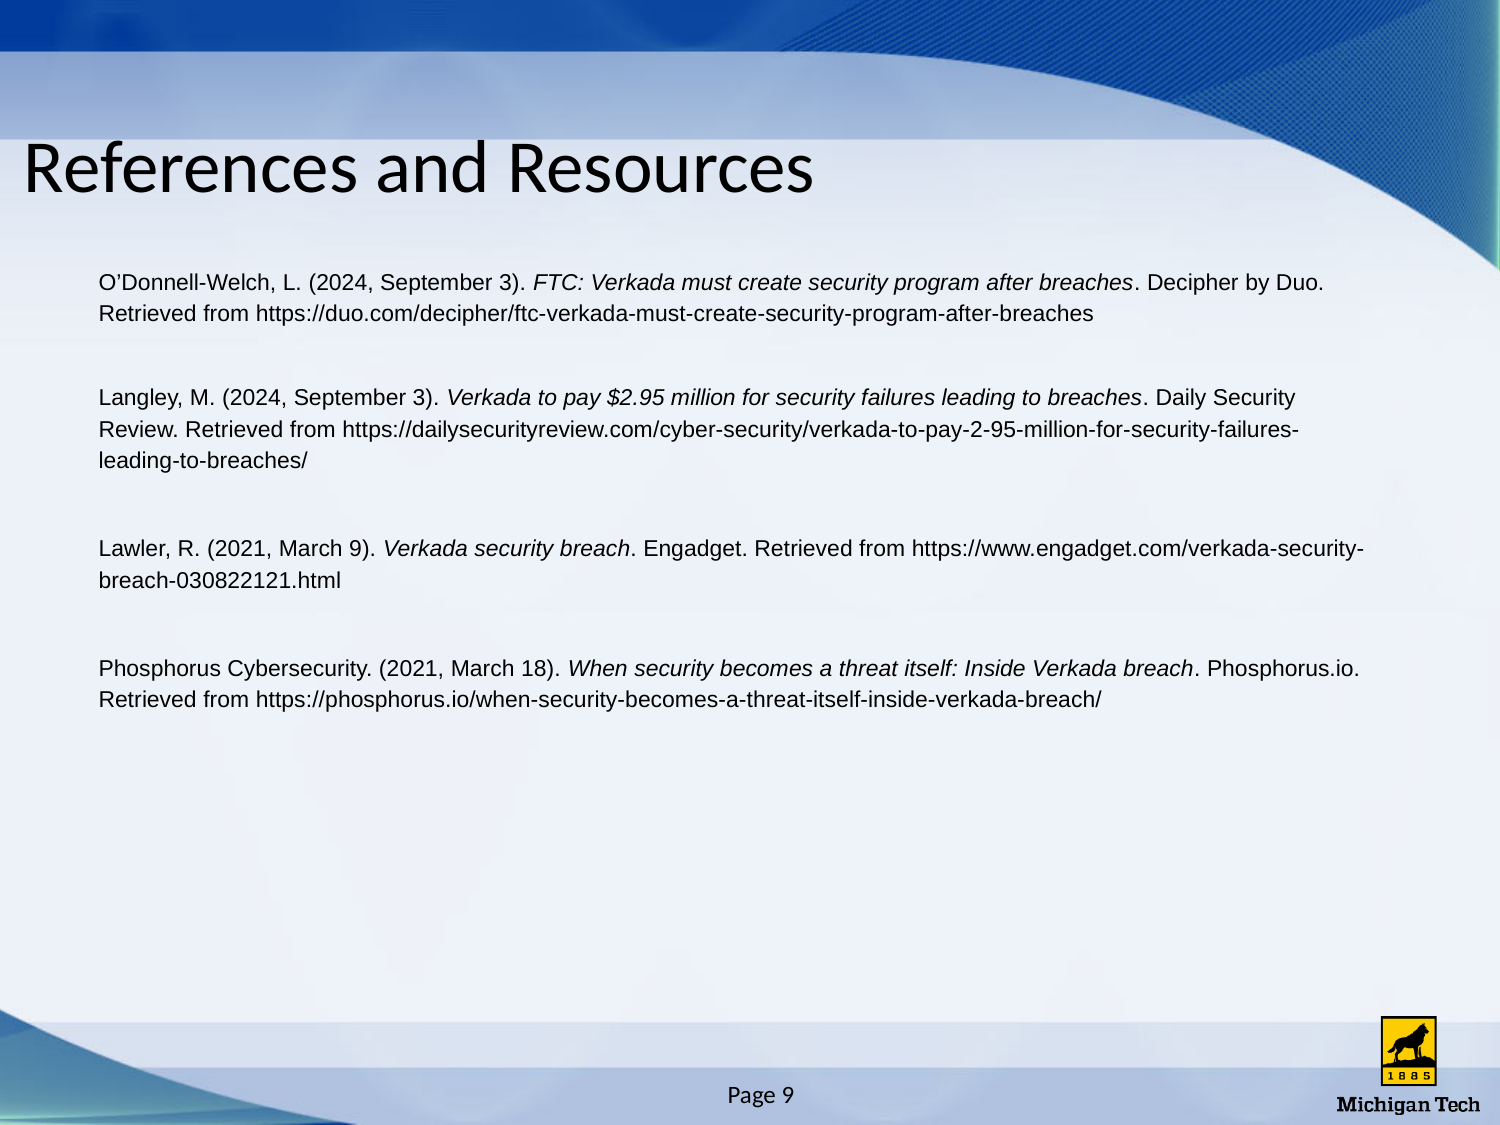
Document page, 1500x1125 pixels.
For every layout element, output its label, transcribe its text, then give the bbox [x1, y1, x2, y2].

picture [0, 0, 1500, 1125]
list O’Donnell-Welch, L. (2024, September 3). FTC: Verkada must create security program after breaches. Decipher by Duo. Retrieved from https://duo.com/decipher/ftc-verkada-must-create-security-program-after-breaches Langley, M. (2024, September 3). Verkada to pay $2.95 million for security failures leading to breaches. Daily Security Review. Retrieved from https://dailysecurityreview.com/cyber-security/verkada-to-pay-2-95-million-for-security-failures-leading-to-breaches/ Lawler, R. (2021, March 9). Verkada security breach. Engadget. Retrieved from https://www.engadget.com/verkada-security-breach-030822121.html Phosphorus Cybersecurity. (2021, March 18). When security becomes a threat itself: Inside Verkada breach. Phosphorus.io. Retrieved from https://phosphorus.io/when-security-becomes-a-threat-itself-inside-verkada-breach/ [87, 251, 1382, 966]
title References and Resources [12, 75, 1263, 263]
